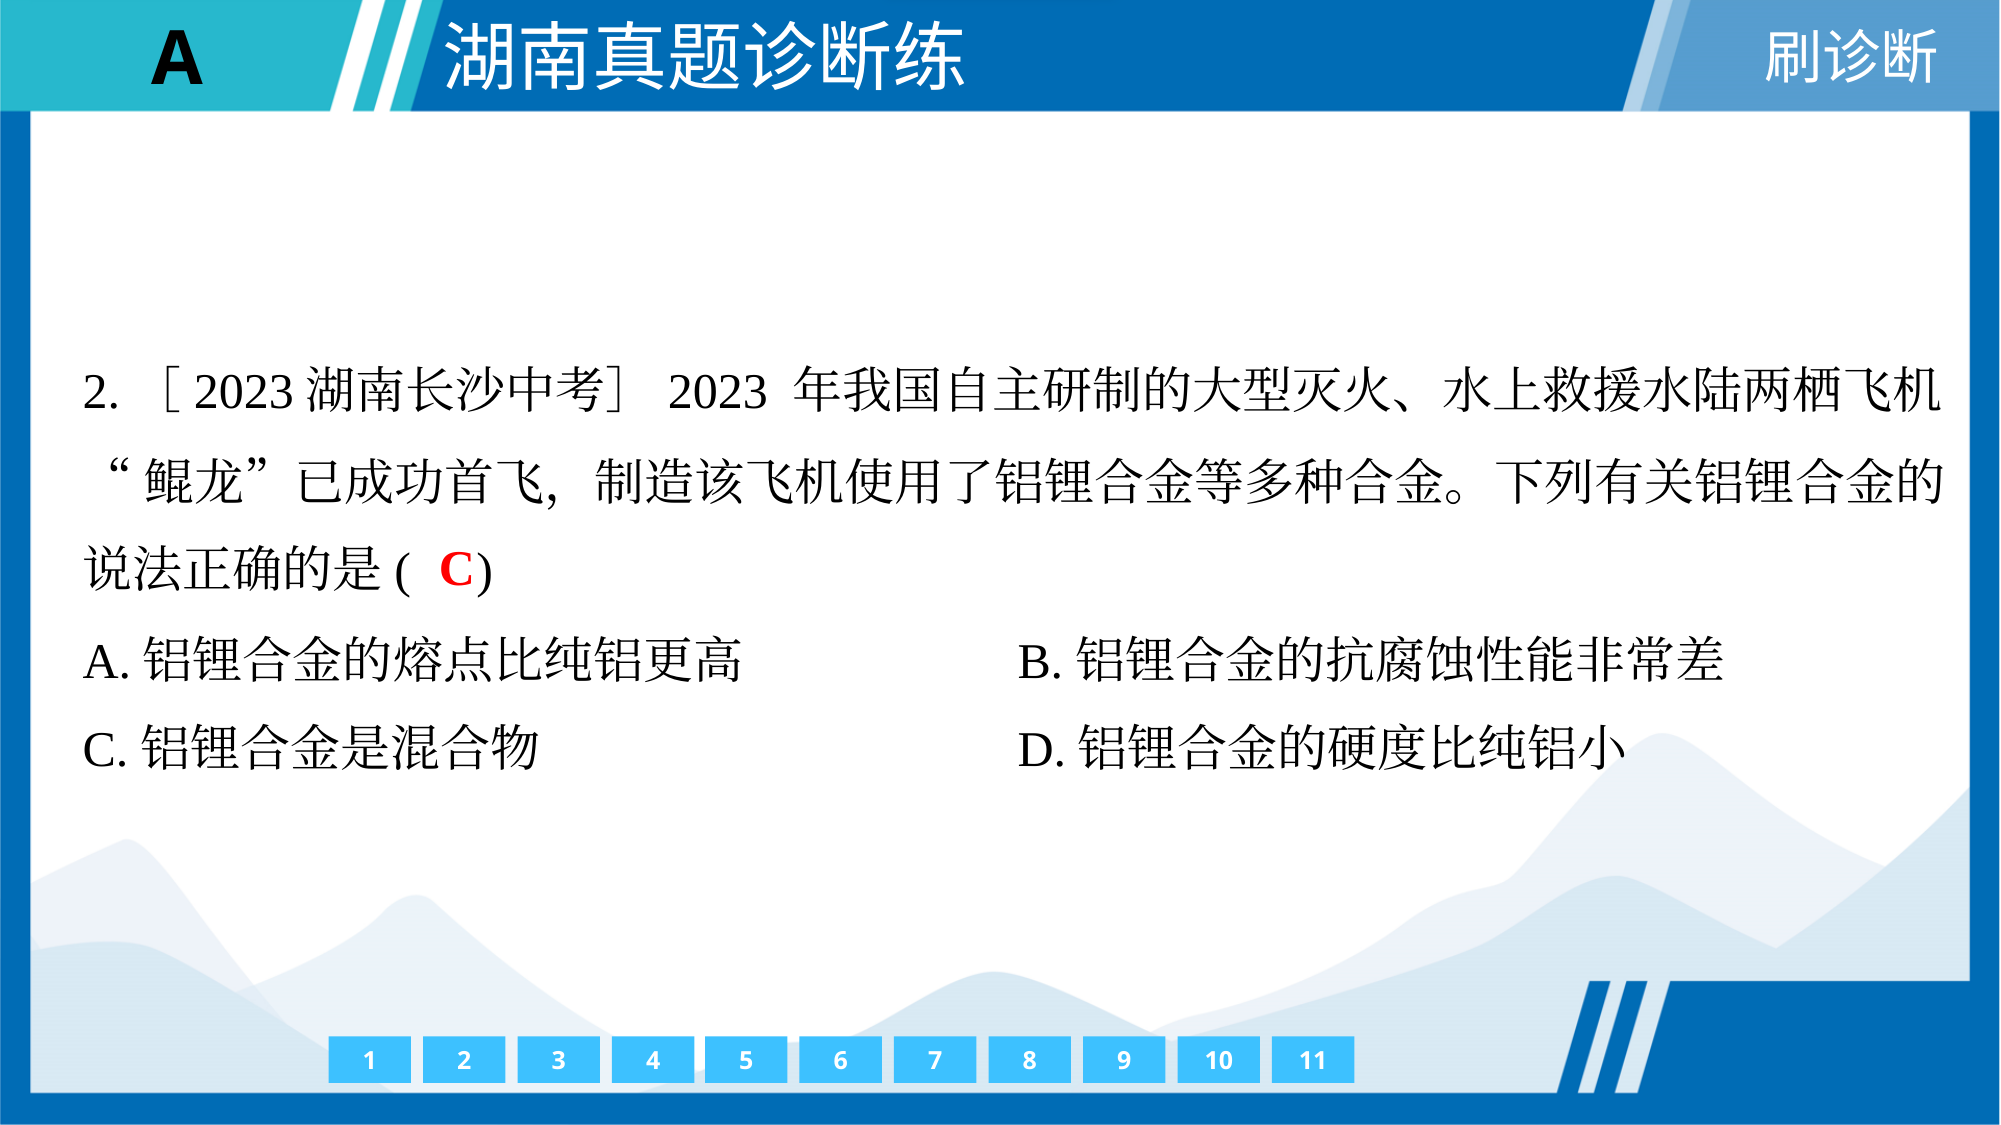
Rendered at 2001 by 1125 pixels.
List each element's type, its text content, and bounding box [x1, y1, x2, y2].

text_box 2.［2023湖南长沙中考］2023 年我国自主研制的大型灭火、水上救援水陆两栖飞机 “鲲龙”已成功首飞，制造该飞机使用了铝锂合金等多种合金。下列有关铝锂合金的 说法正确的是( ) [82, 326, 1917, 588]
text_box A.铝锂合金的熔点比纯铝更高 B.铝锂合金的抗腐蚀性能非常差 C.铝锂合金是混合物 D.铝锂合金的硬度比纯铝小 [82, 597, 1917, 767]
text_box C [420, 508, 493, 587]
picture [0, 0, 2000, 1125]
